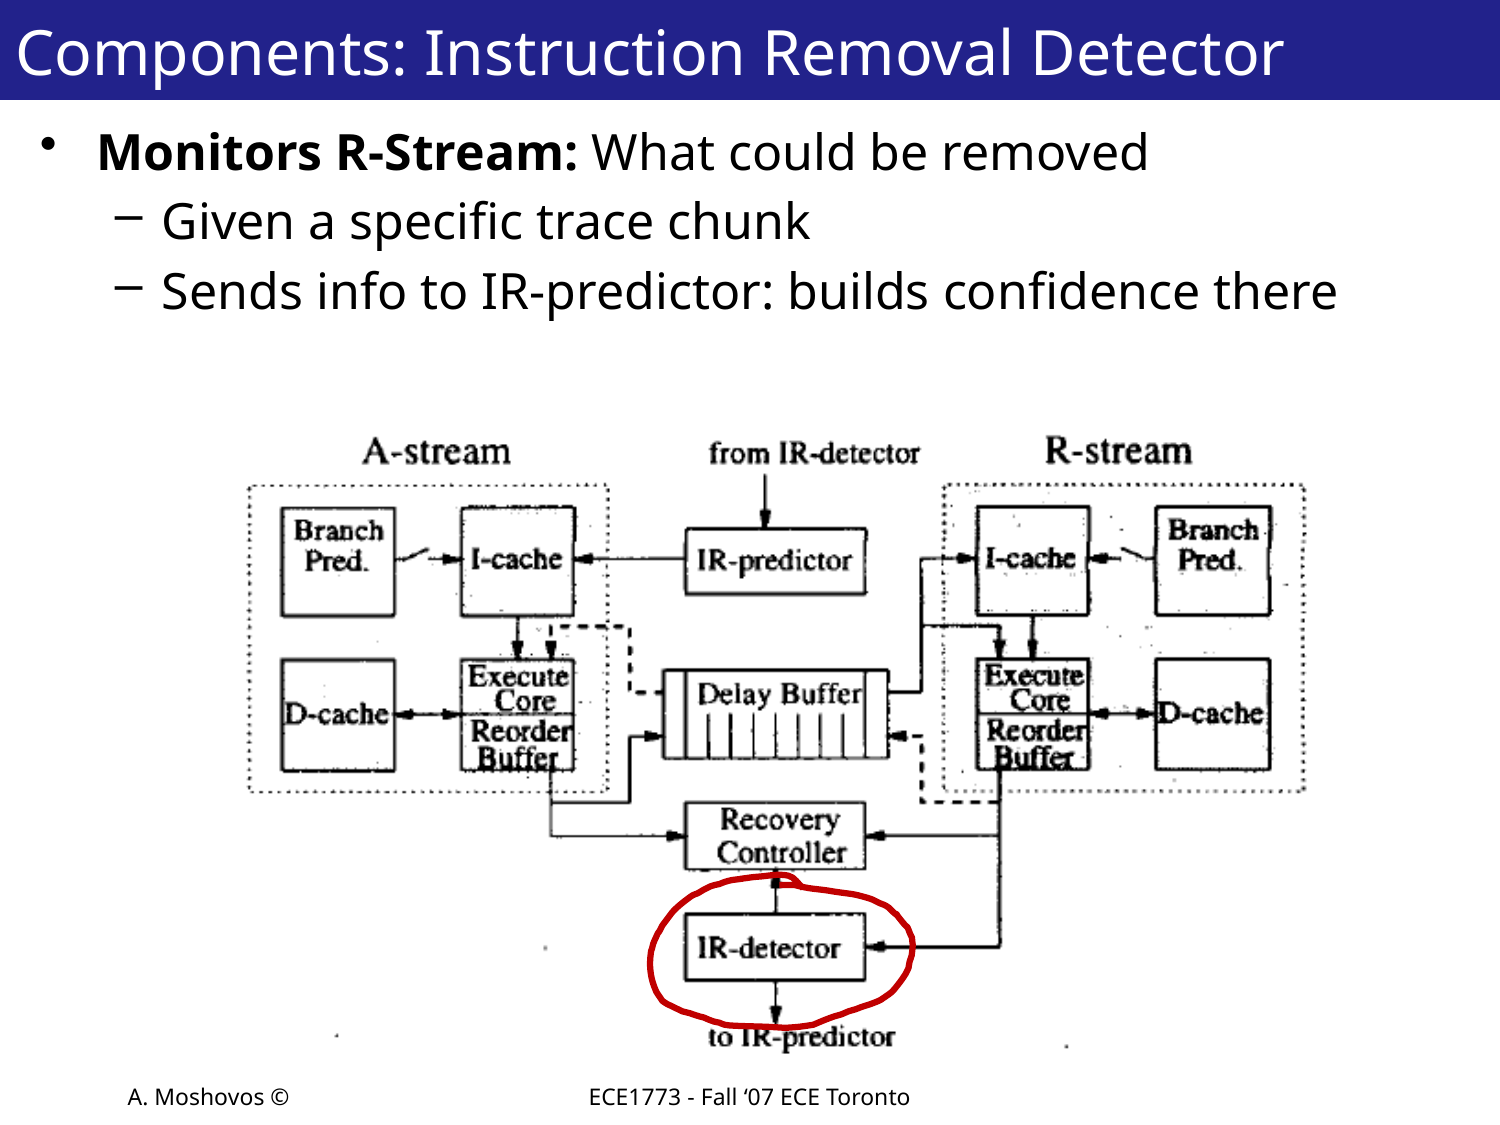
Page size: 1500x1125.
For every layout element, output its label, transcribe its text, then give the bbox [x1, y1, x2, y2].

picture [212, 421, 1326, 1063]
footer ECE1773 - Fall ‘07 ECE Toronto [487, 1074, 1013, 1125]
list Monitors R-Stream: What could be removed Given a specific trace chunk Sends info to IR-predictor: builds confidence there [24, 112, 1476, 1076]
slide_number A. Moshovos © [112, 1074, 426, 1125]
title Components: Instruction Removal Detector [0, 0, 1500, 101]
